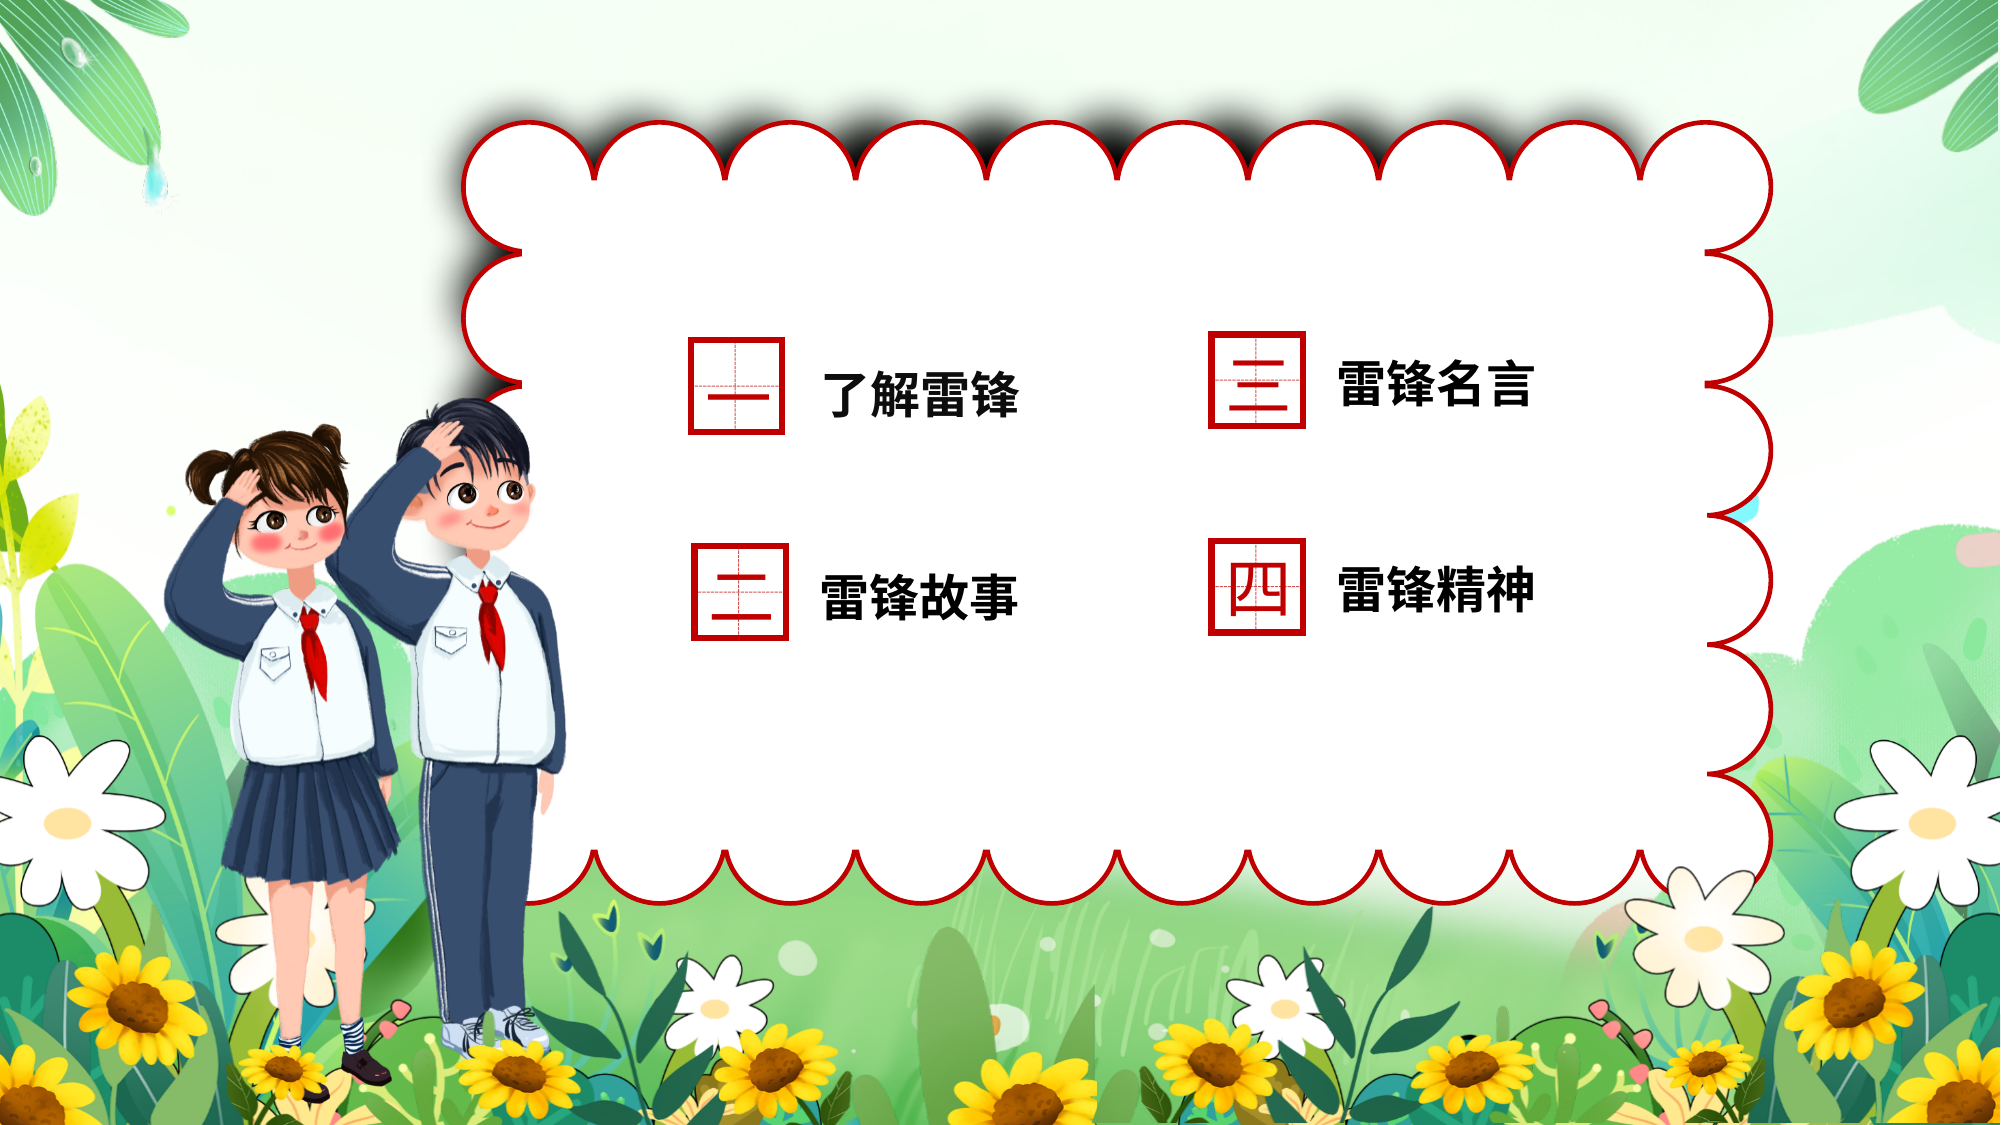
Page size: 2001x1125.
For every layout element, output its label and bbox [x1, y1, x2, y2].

text_box [1210, 539, 1553, 636]
text_box [1210, 334, 1553, 432]
text_box [689, 340, 1037, 446]
picture [0, 0, 2001, 1123]
text_box [693, 546, 1036, 644]
text_box [0, 888, 2000, 1125]
